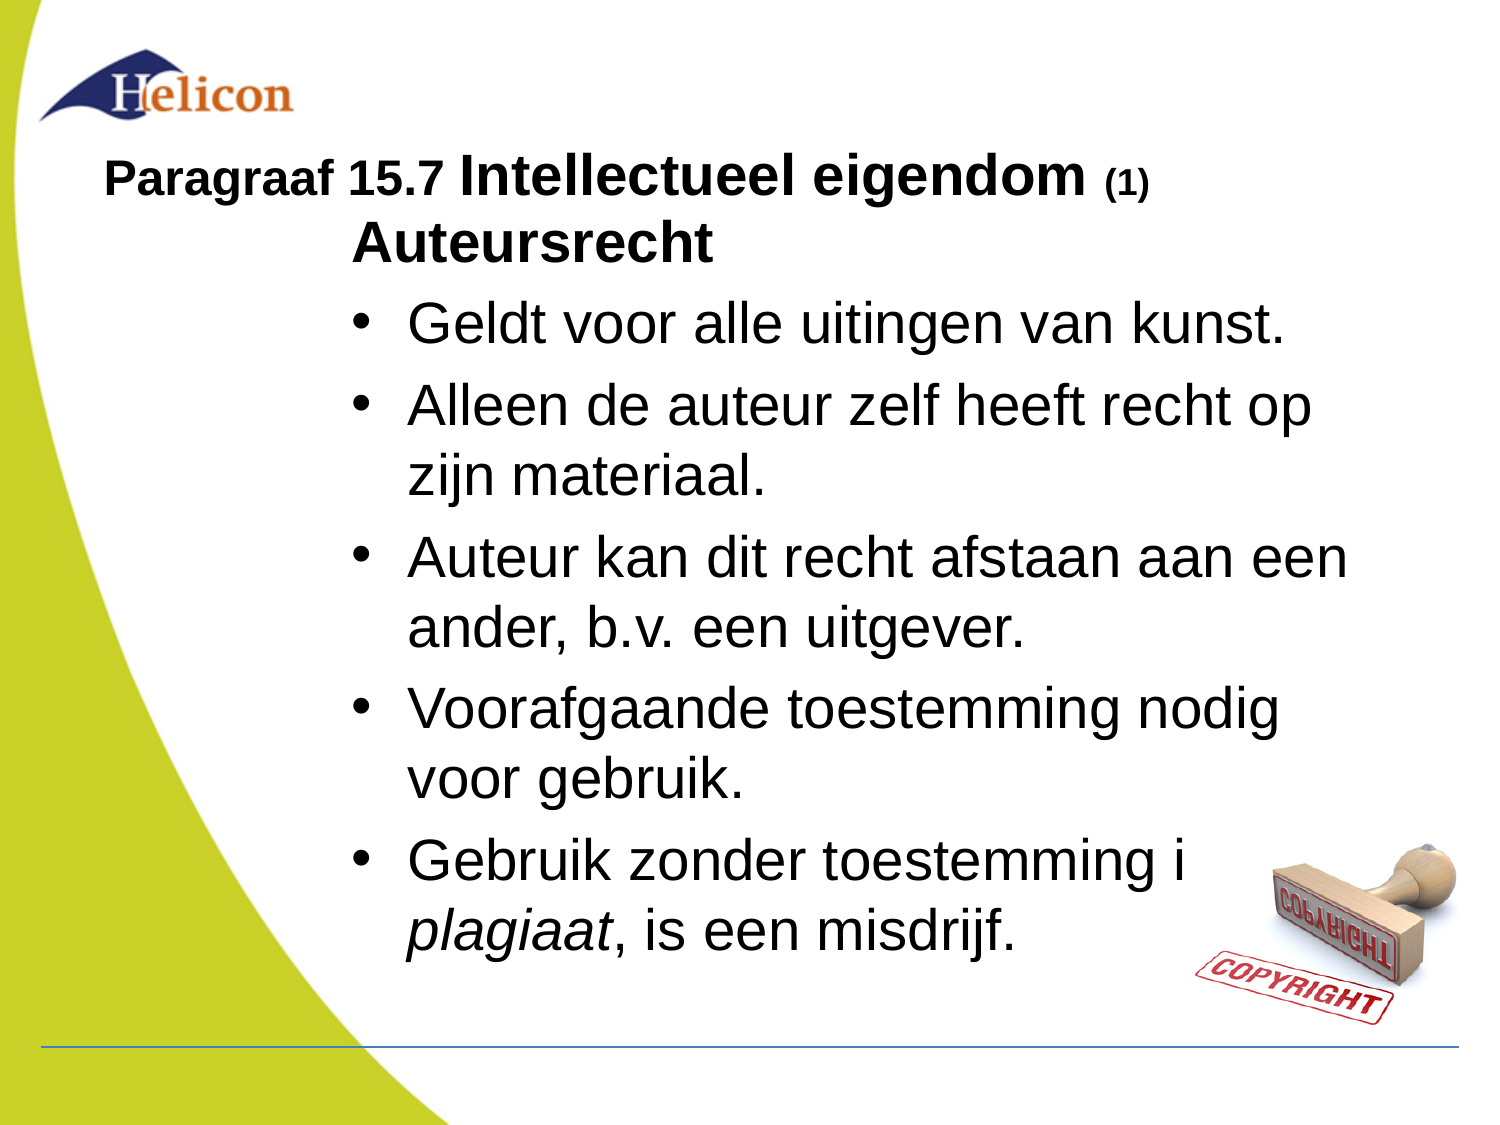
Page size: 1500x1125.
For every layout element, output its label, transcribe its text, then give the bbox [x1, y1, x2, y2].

picture [0, 0, 1500, 1125]
list Auteursrecht Geldt voor alle uitingen van kunst. Alleen de auteur zelf heeft recht op zijn materiaal. Auteur kan dit recht afstaan aan een ander, b.v. een uitgever. Voorafgaande toestemming nodig voor gebruik. Gebruik zonder toestemming is plagiaat, is een misdrijf. [336, 196, 1425, 1005]
title Paragraaf 15.7 Intellectueel eigendom (1) [88, 78, 1439, 266]
